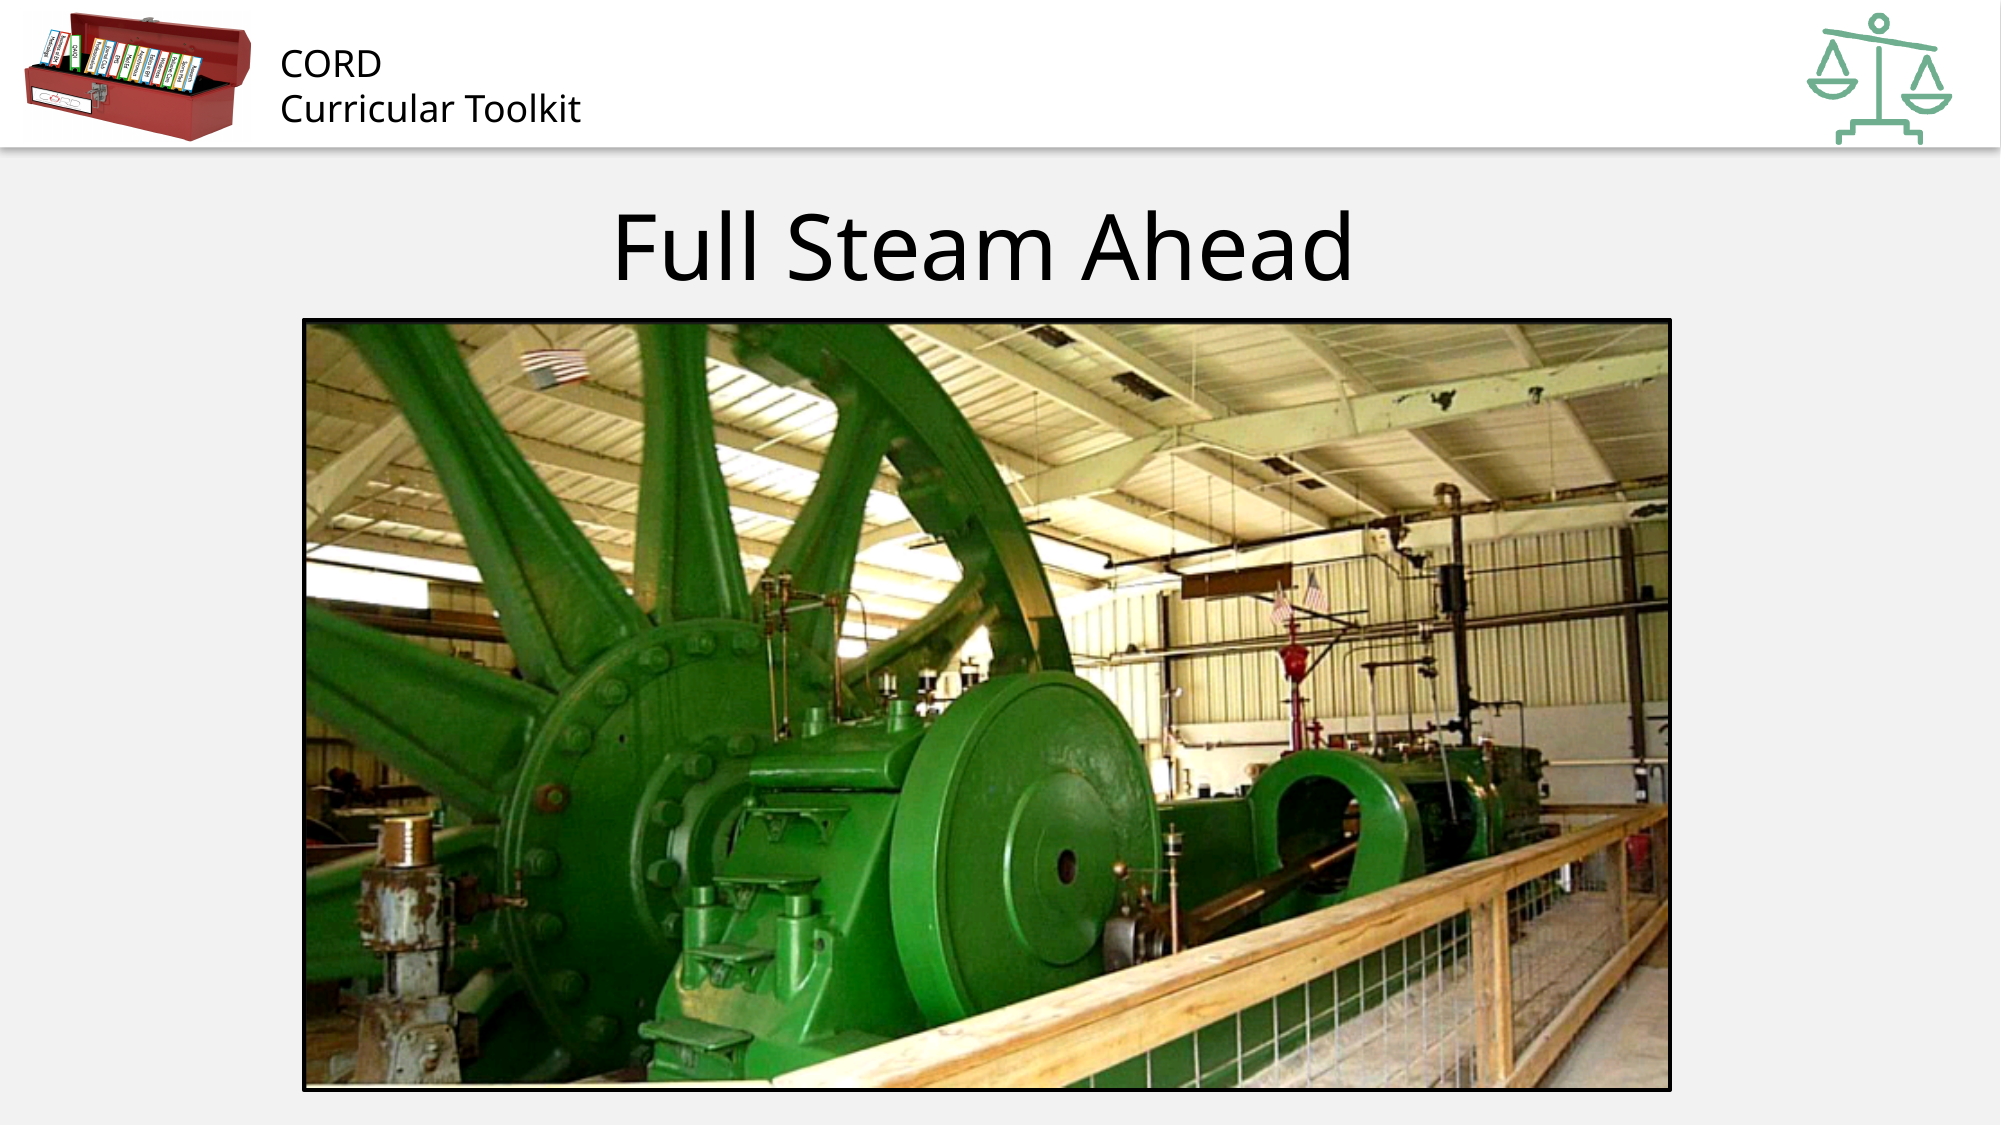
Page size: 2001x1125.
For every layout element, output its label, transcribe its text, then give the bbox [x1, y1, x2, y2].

picture [305, 321, 1668, 1089]
picture [1796, 0, 1961, 161]
text_box Full Steam Ahead [84, 150, 1885, 338]
